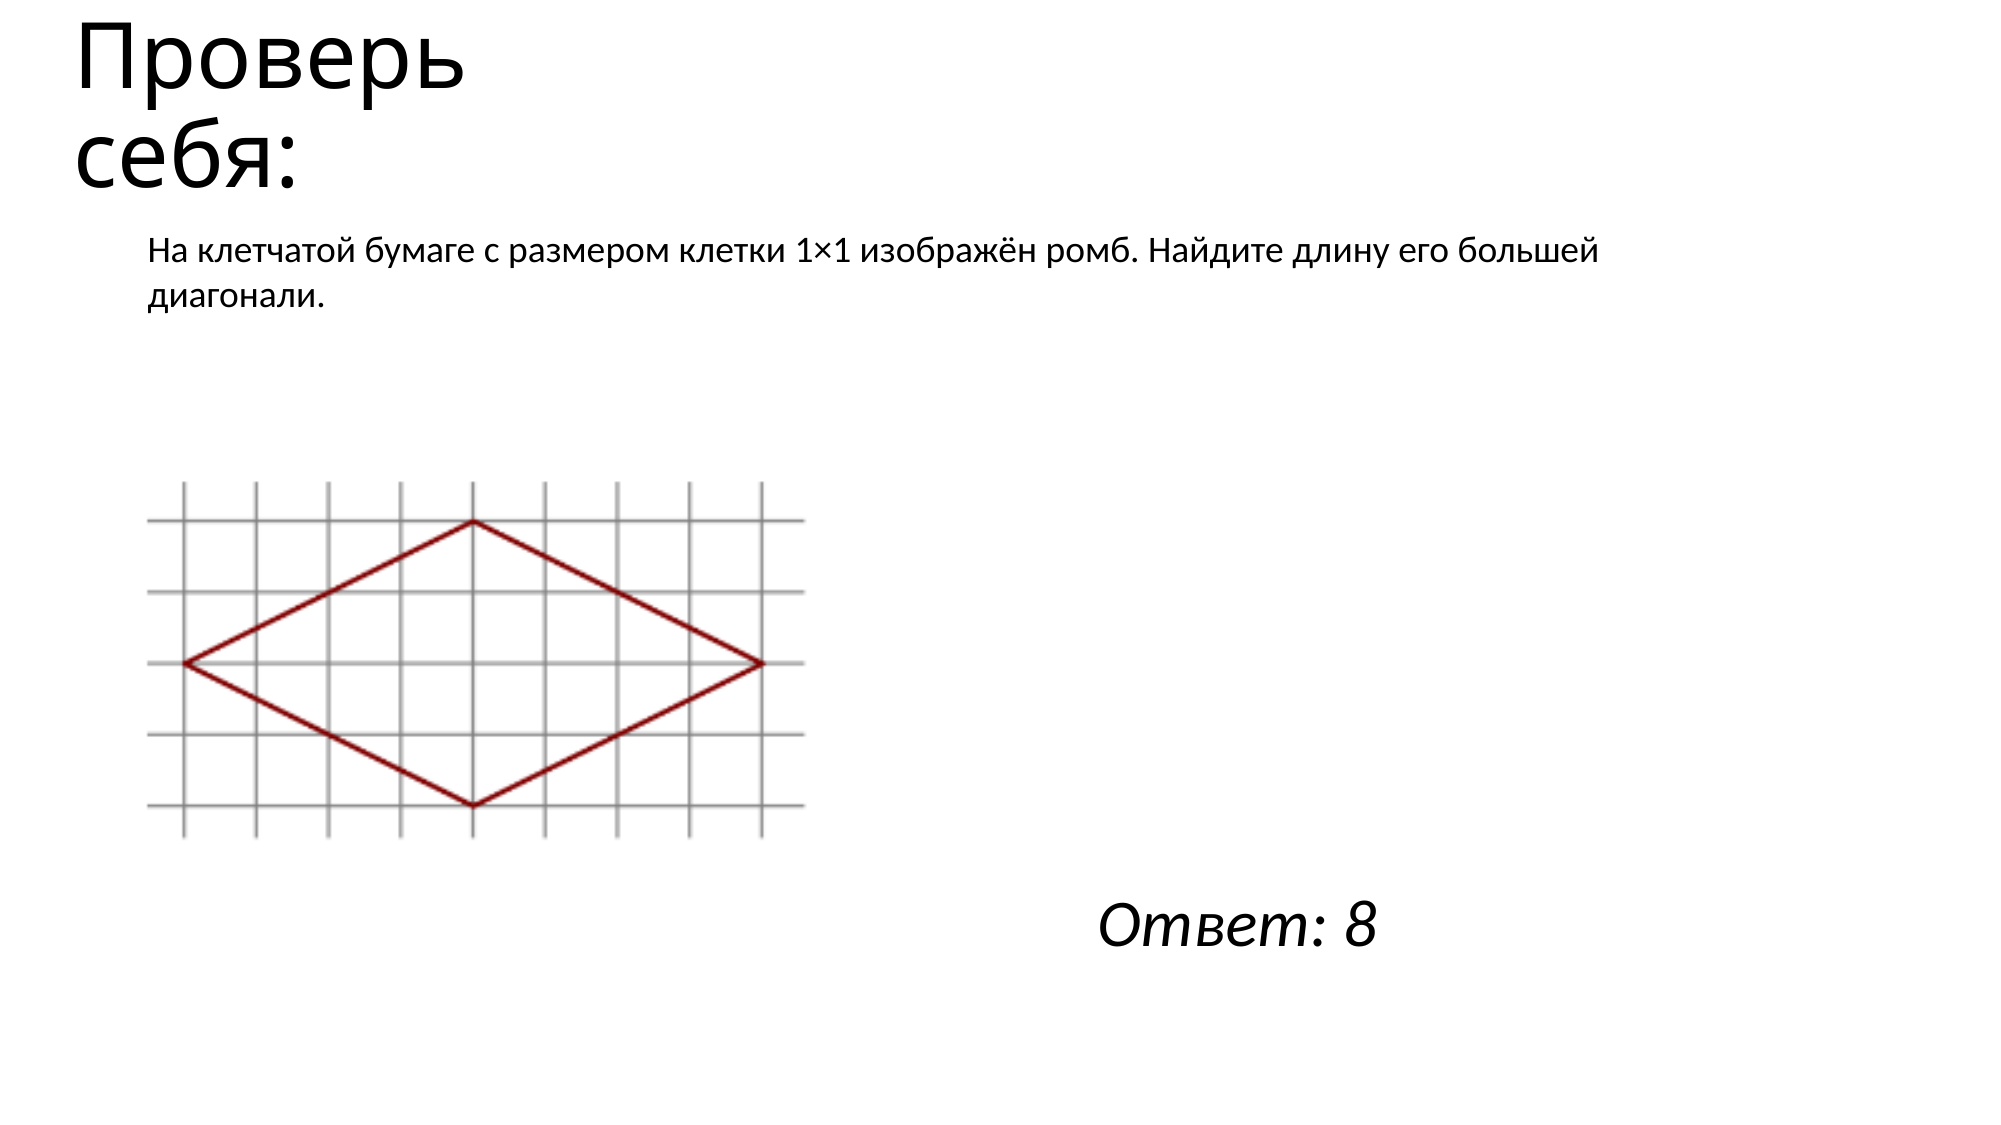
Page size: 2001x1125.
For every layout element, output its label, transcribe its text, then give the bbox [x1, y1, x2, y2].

text_box Ответ: 8 [1082, 872, 1520, 968]
title Проверь себя: [58, 0, 671, 218]
picture [138, 480, 837, 858]
text_box На клетчатой бумаге с размером клетки 1×1 изображён ромб. Найдите длину его большей диагонали. [132, 217, 1744, 323]
